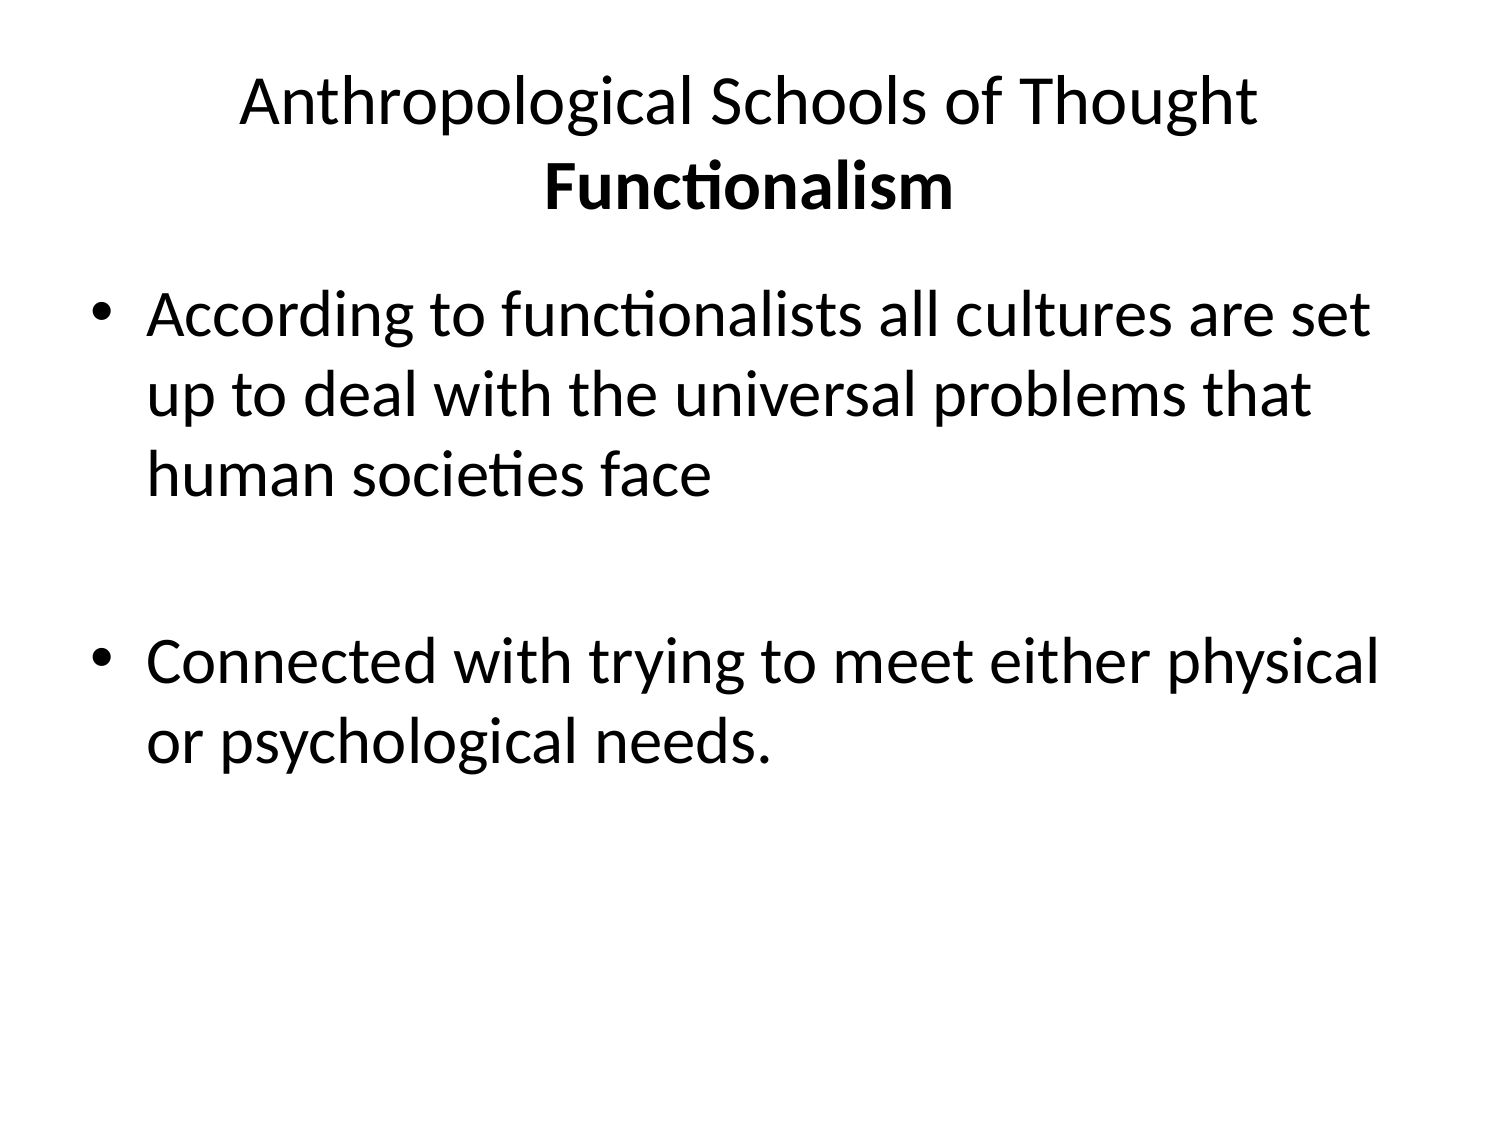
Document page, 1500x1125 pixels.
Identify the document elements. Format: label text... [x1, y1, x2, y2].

list According to functionalists all cultures are set up to deal with the universal problems that human societies face Connected with trying to meet either physical or psychological needs. [75, 262, 1425, 1005]
title Anthropological Schools of Thought Functionalism [75, 45, 1425, 233]
